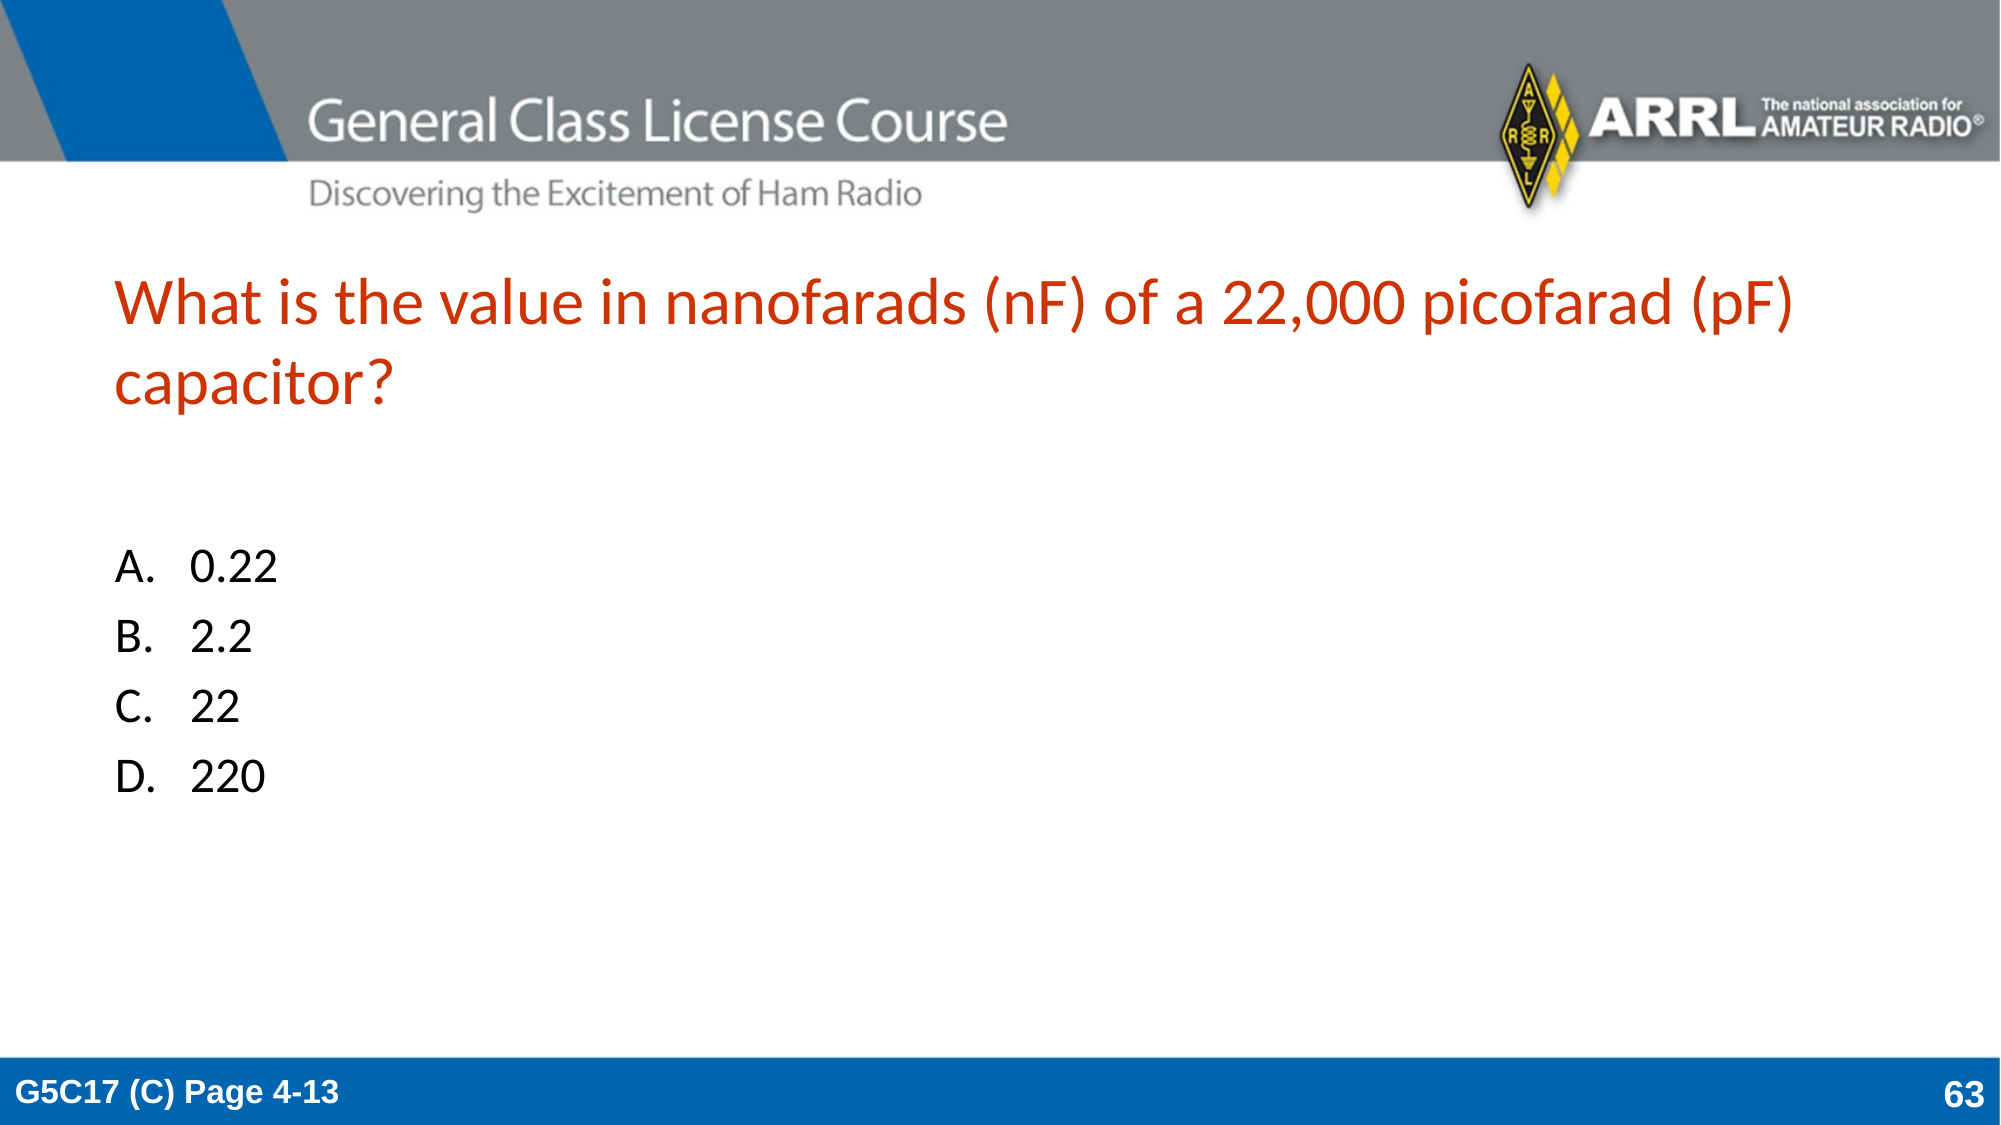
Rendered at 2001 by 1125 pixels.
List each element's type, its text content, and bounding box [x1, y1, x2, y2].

title What is the value in nanofarads (nF) of a 22,000 picofarad (pF) capacitor? [99, 249, 1900, 388]
text_box G5C17 (C) Page 4-13 [0, 1062, 1313, 1118]
list 0.22 2.2 22 220 [99, 525, 1900, 1005]
picture [0, 0, 2001, 1125]
text_box 63 [1875, 1062, 2000, 1123]
